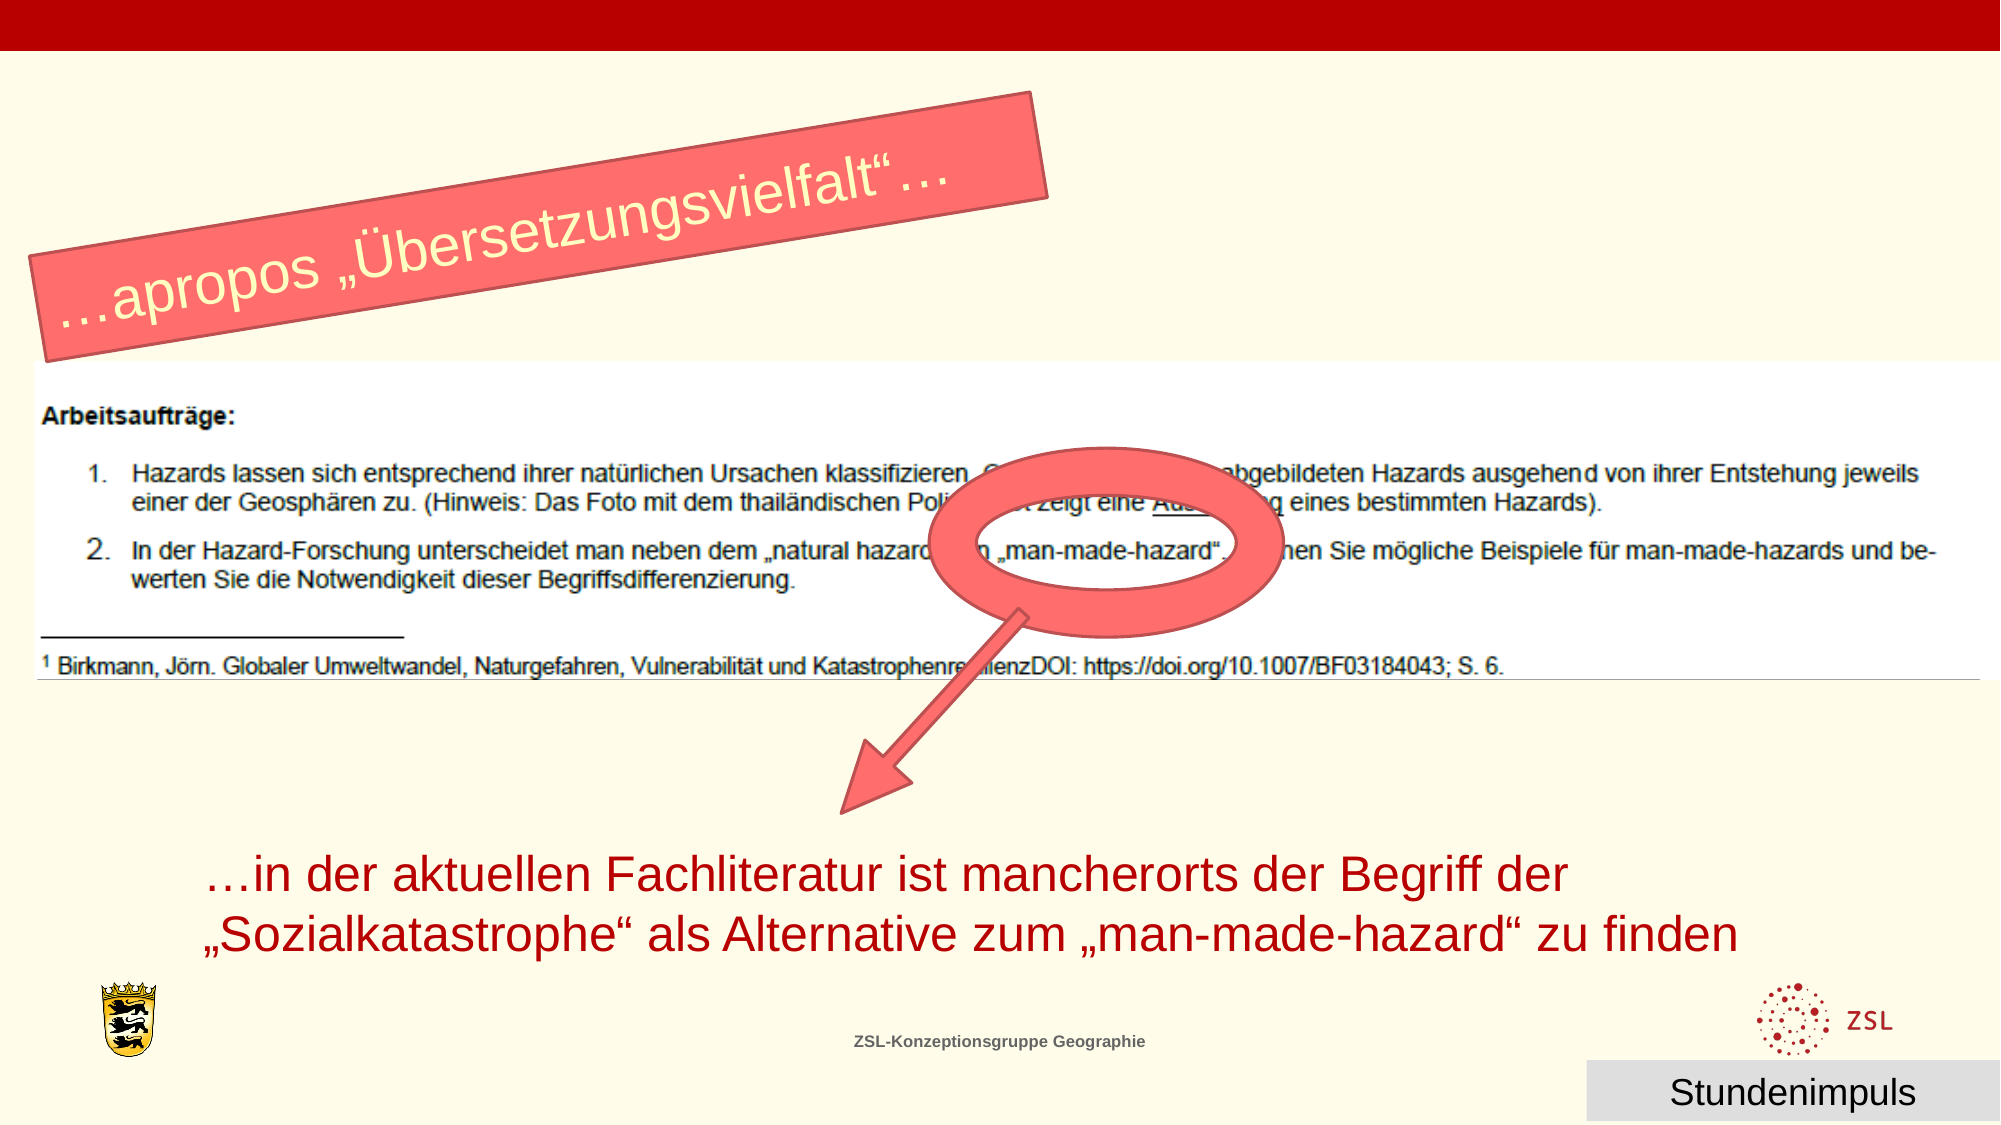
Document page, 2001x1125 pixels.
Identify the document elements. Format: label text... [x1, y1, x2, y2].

picture [99, 979, 158, 1059]
text_box Stundenimpuls [1586, 1060, 2000, 1121]
text_box …apropos „Übersetzungsvielfalt“… [29, 92, 1048, 359]
footer ZSL-Konzeptionsgruppe Geographie [704, 1023, 1296, 1083]
text_box …in der aktuellen Fachliteratur ist mancherorts der Begriff der „Sozialkatastrophe“ als Alternative zum „man-made-hazard“ zu finden [188, 834, 1910, 971]
text_box [841, 691, 963, 814]
picture [33, 361, 2000, 680]
